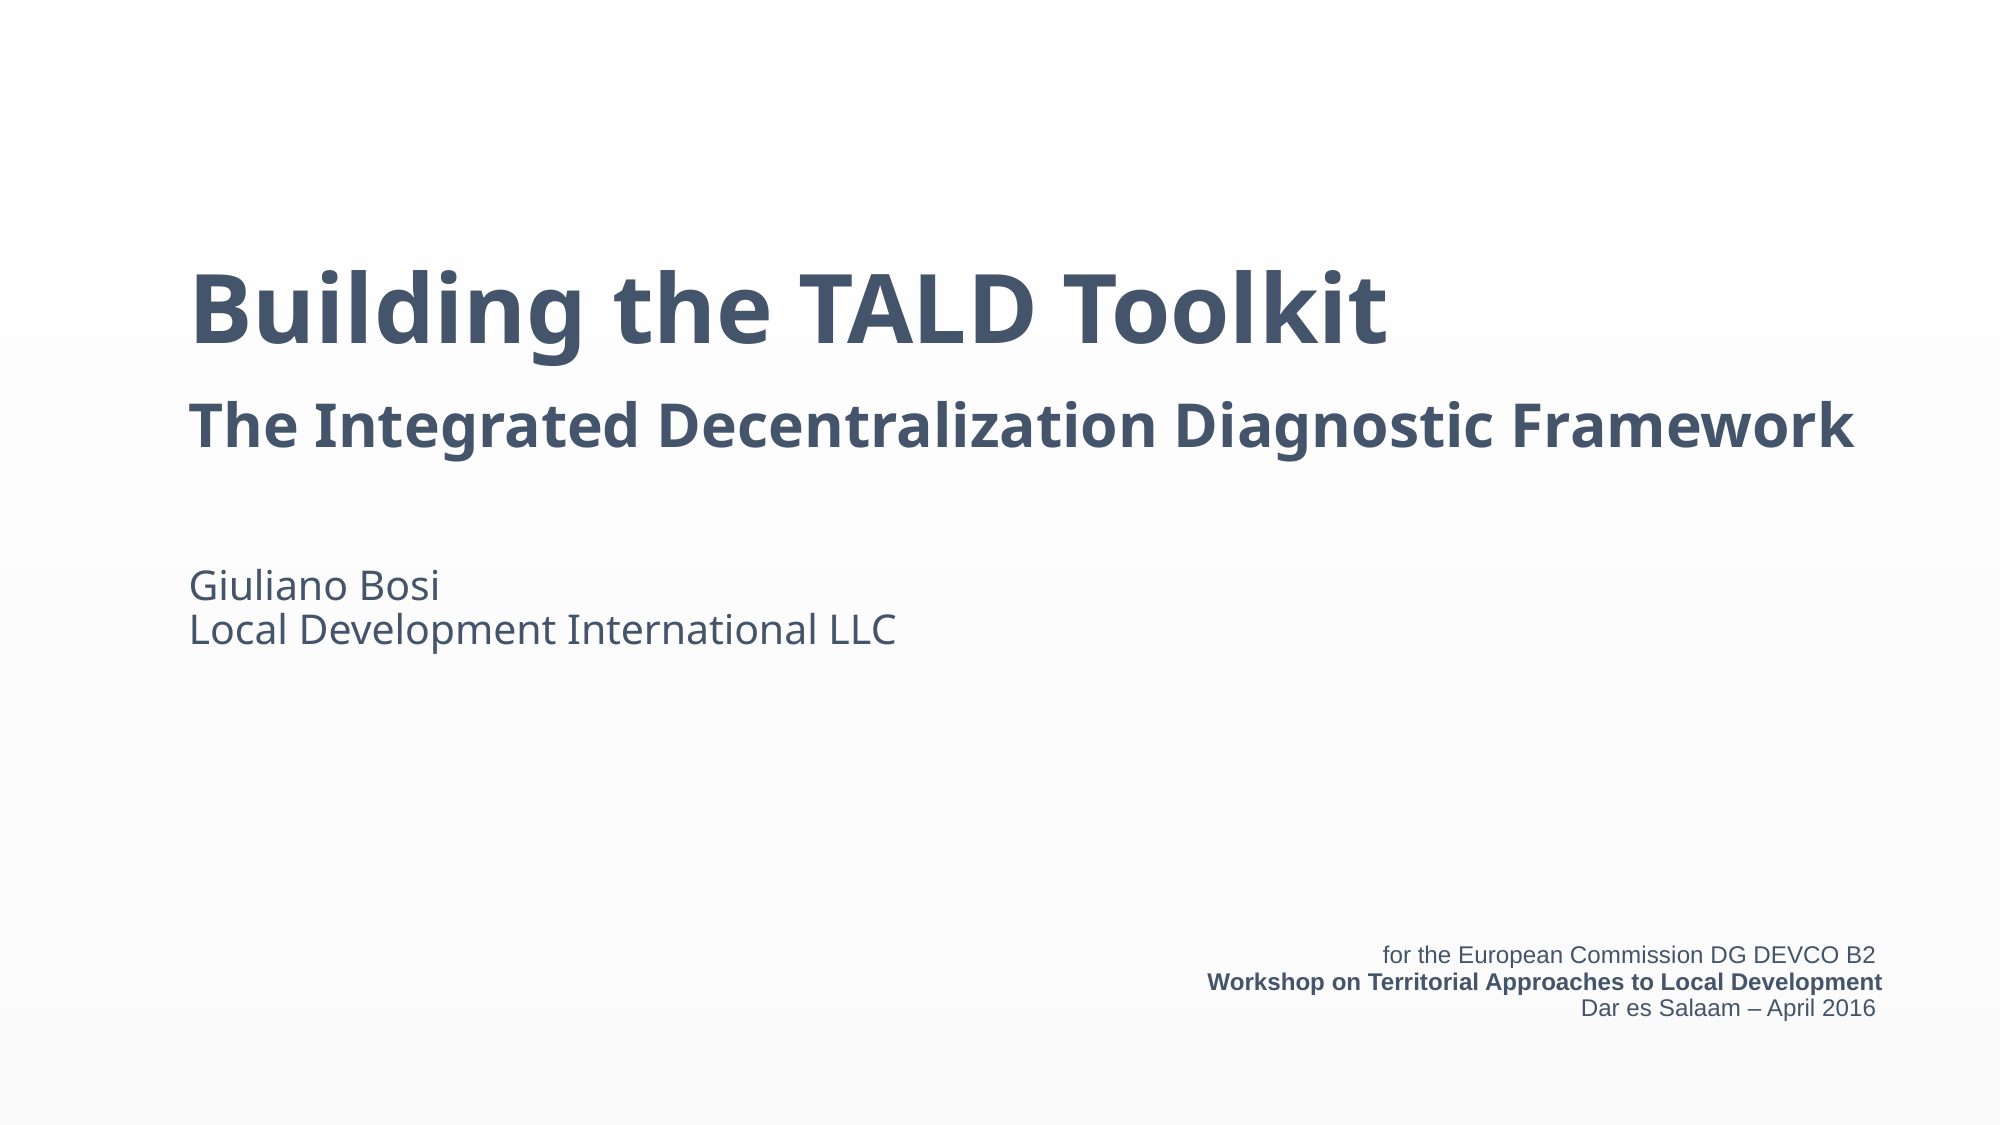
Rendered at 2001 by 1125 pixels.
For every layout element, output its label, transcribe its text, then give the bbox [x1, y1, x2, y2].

text_box Building the TALD Toolkit The Integrated Decentralization Diagnostic Framework Giuliano Bosi Local Development International LLC [173, 233, 1899, 746]
title for the European Commission DG DEVCO B2 Workshop on Territorial Approaches to Local Development Dar es Salaam – April 2016 [173, 904, 1899, 1122]
